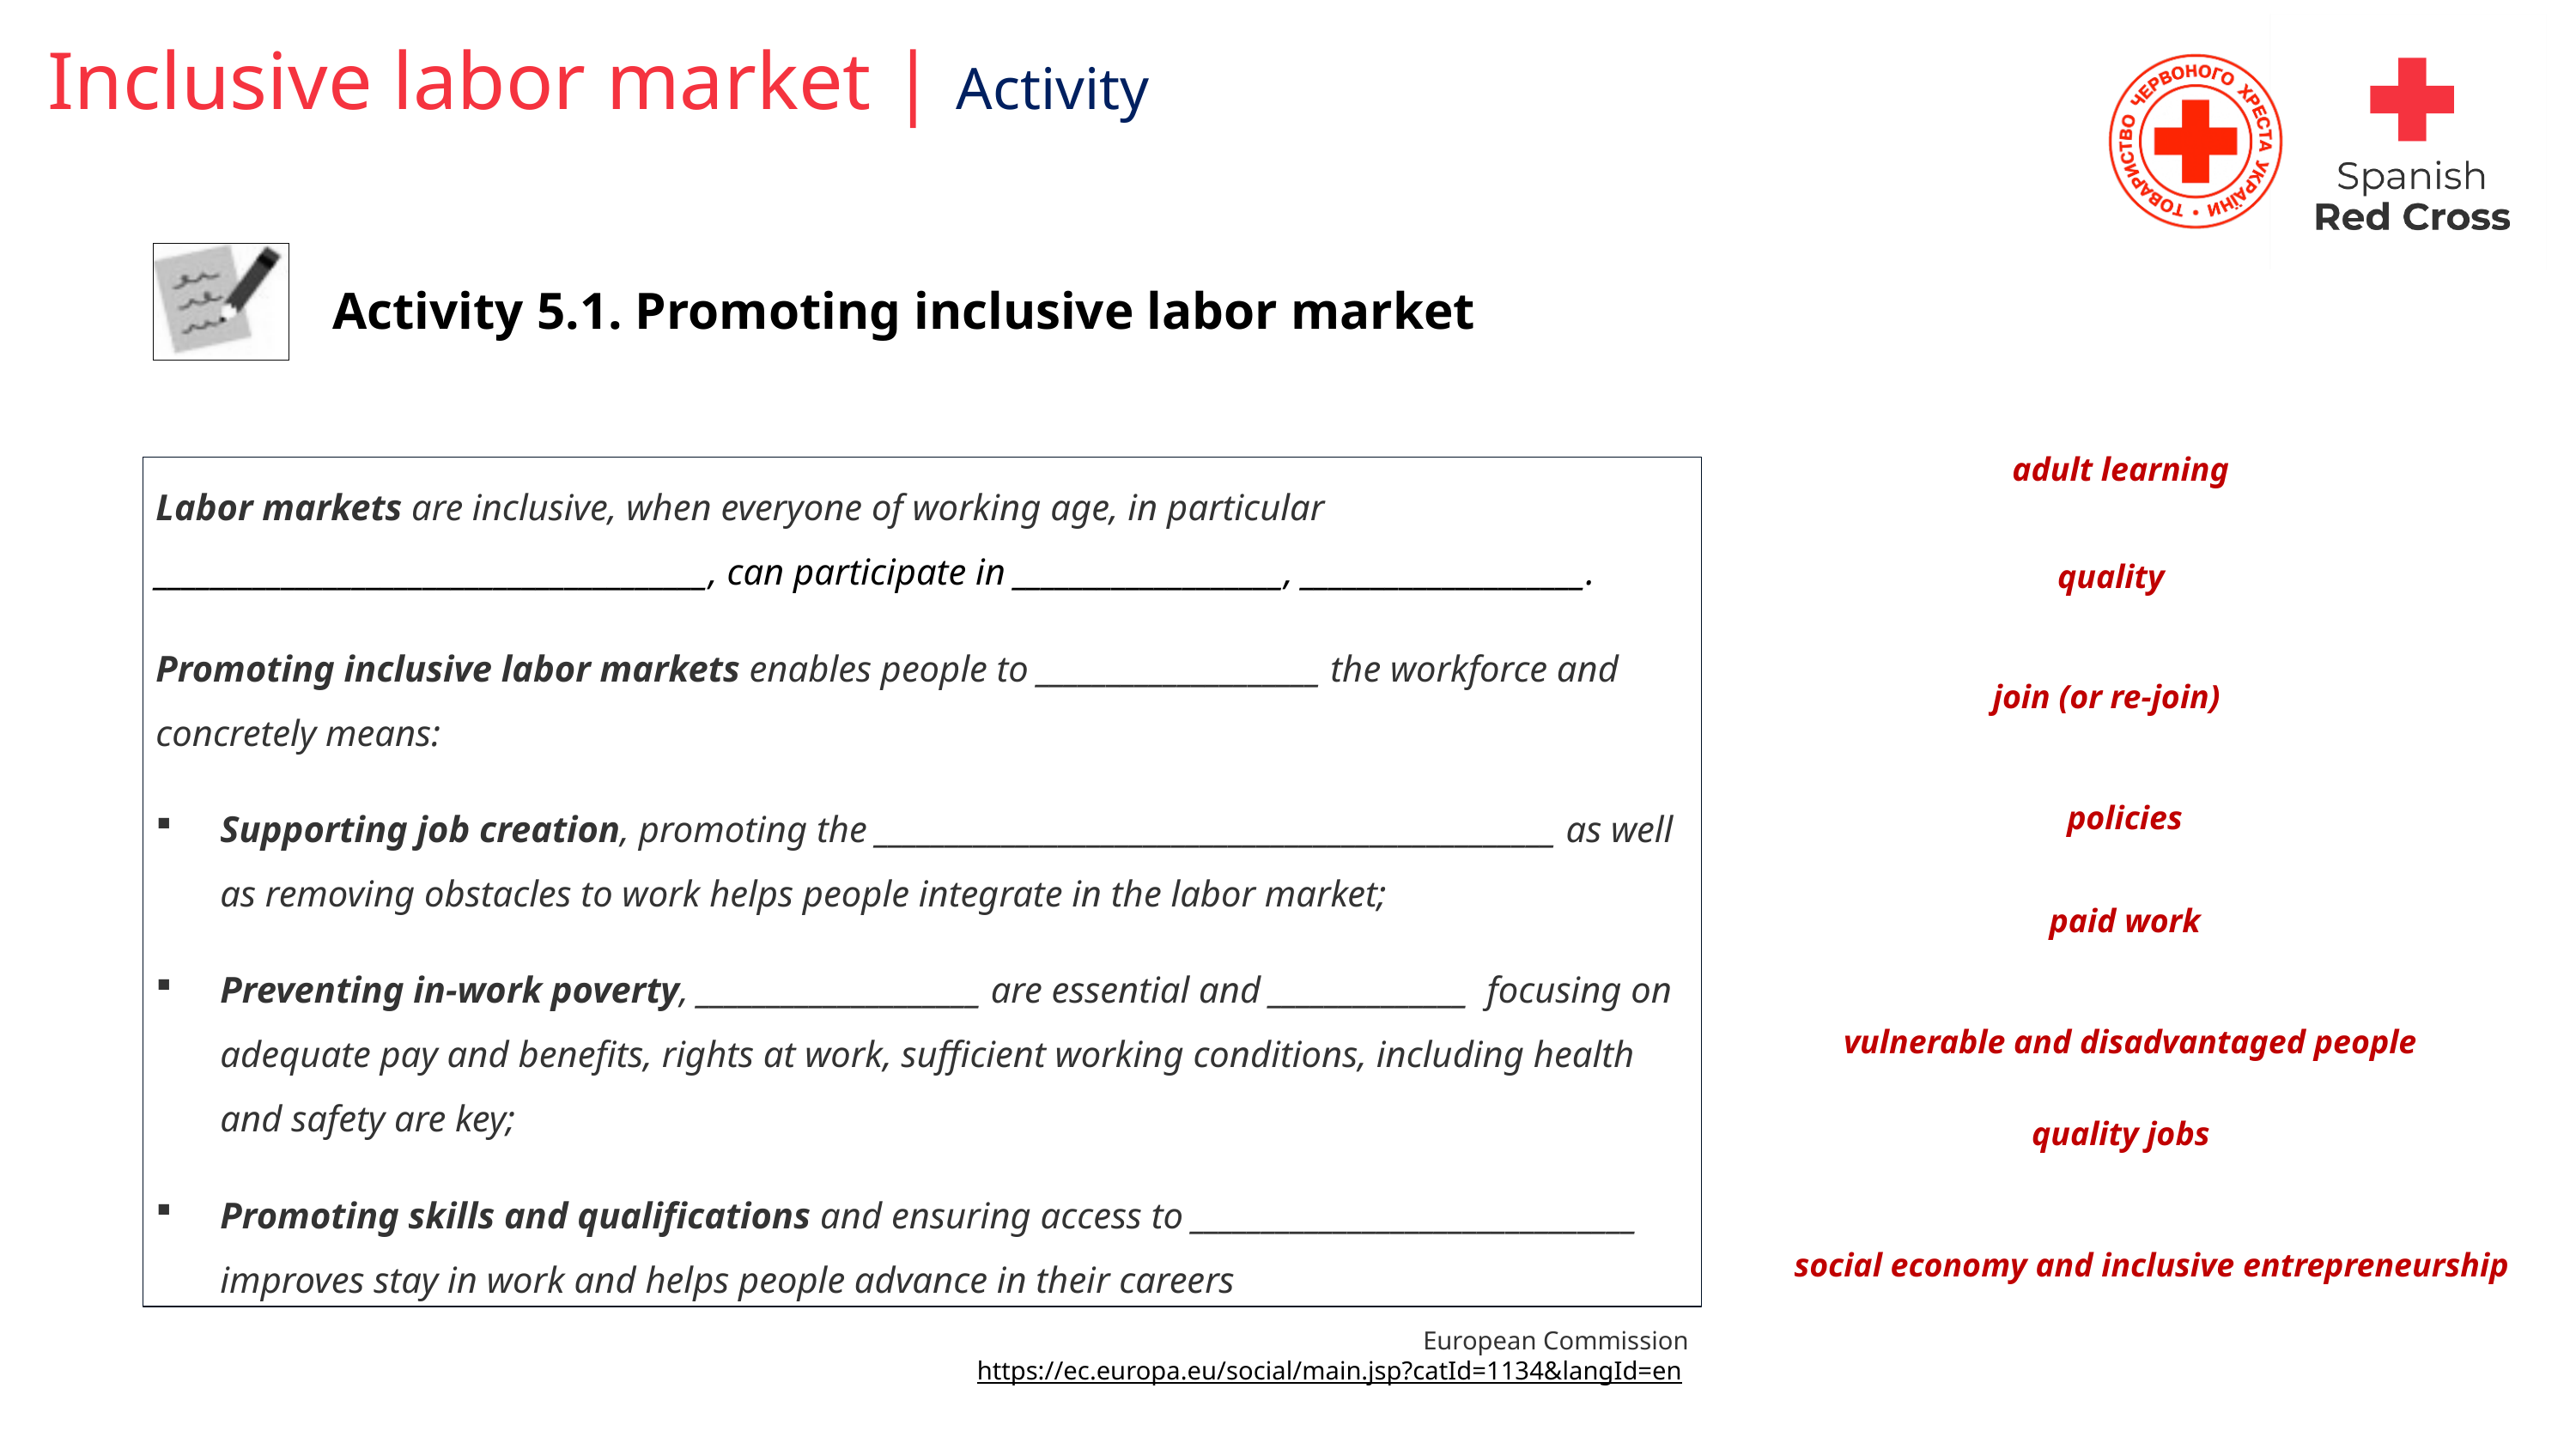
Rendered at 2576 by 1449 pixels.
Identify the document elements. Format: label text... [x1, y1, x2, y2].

picture [2100, 3, 2547, 281]
text_box adult learning [1999, 442, 2251, 494]
text_box Inclusive labor market | Activity [41, 24, 1893, 132]
text_box Labor markets are inclusive, when everyone of working age, in particular _______________________________________, can participate in ___________________, ____________________. Promoting inclusive labor markets enables people to ____________________ the workforce and concretely means: Supporting job creation, promoting the ________________________________________________ as well as removing obstacles to work helps people integrate in the labor market; Preventing in-work poverty, ____________________ are essential and ______________ focusing on adequate pay and benefits, rights at work, sufficient working conditions, including health and safety are key; Promoting skills and qualifications and ensuring access to _______________________________ improves stay in work and helps people advance in their careers [143, 457, 1702, 1307]
text_box vulnerable and disadvantaged people [1831, 1015, 2431, 1066]
text_box European Commission https://ec.europa.eu/social/main.jsp?catId=1134&langId=en [413, 1319, 1702, 1396]
picture [152, 242, 289, 361]
text_box quality jobs [2019, 1106, 2232, 1159]
text_box join (or re-join) [1980, 670, 2242, 722]
text_box social economy and inclusive entrepreneurship [1781, 1239, 2531, 1290]
text_box Activity 5.1. Promoting inclusive labor market [319, 243, 2270, 346]
text_box quality [2044, 549, 2178, 601]
text_box policies [2054, 791, 2196, 842]
text_box paid work [2036, 894, 2214, 946]
